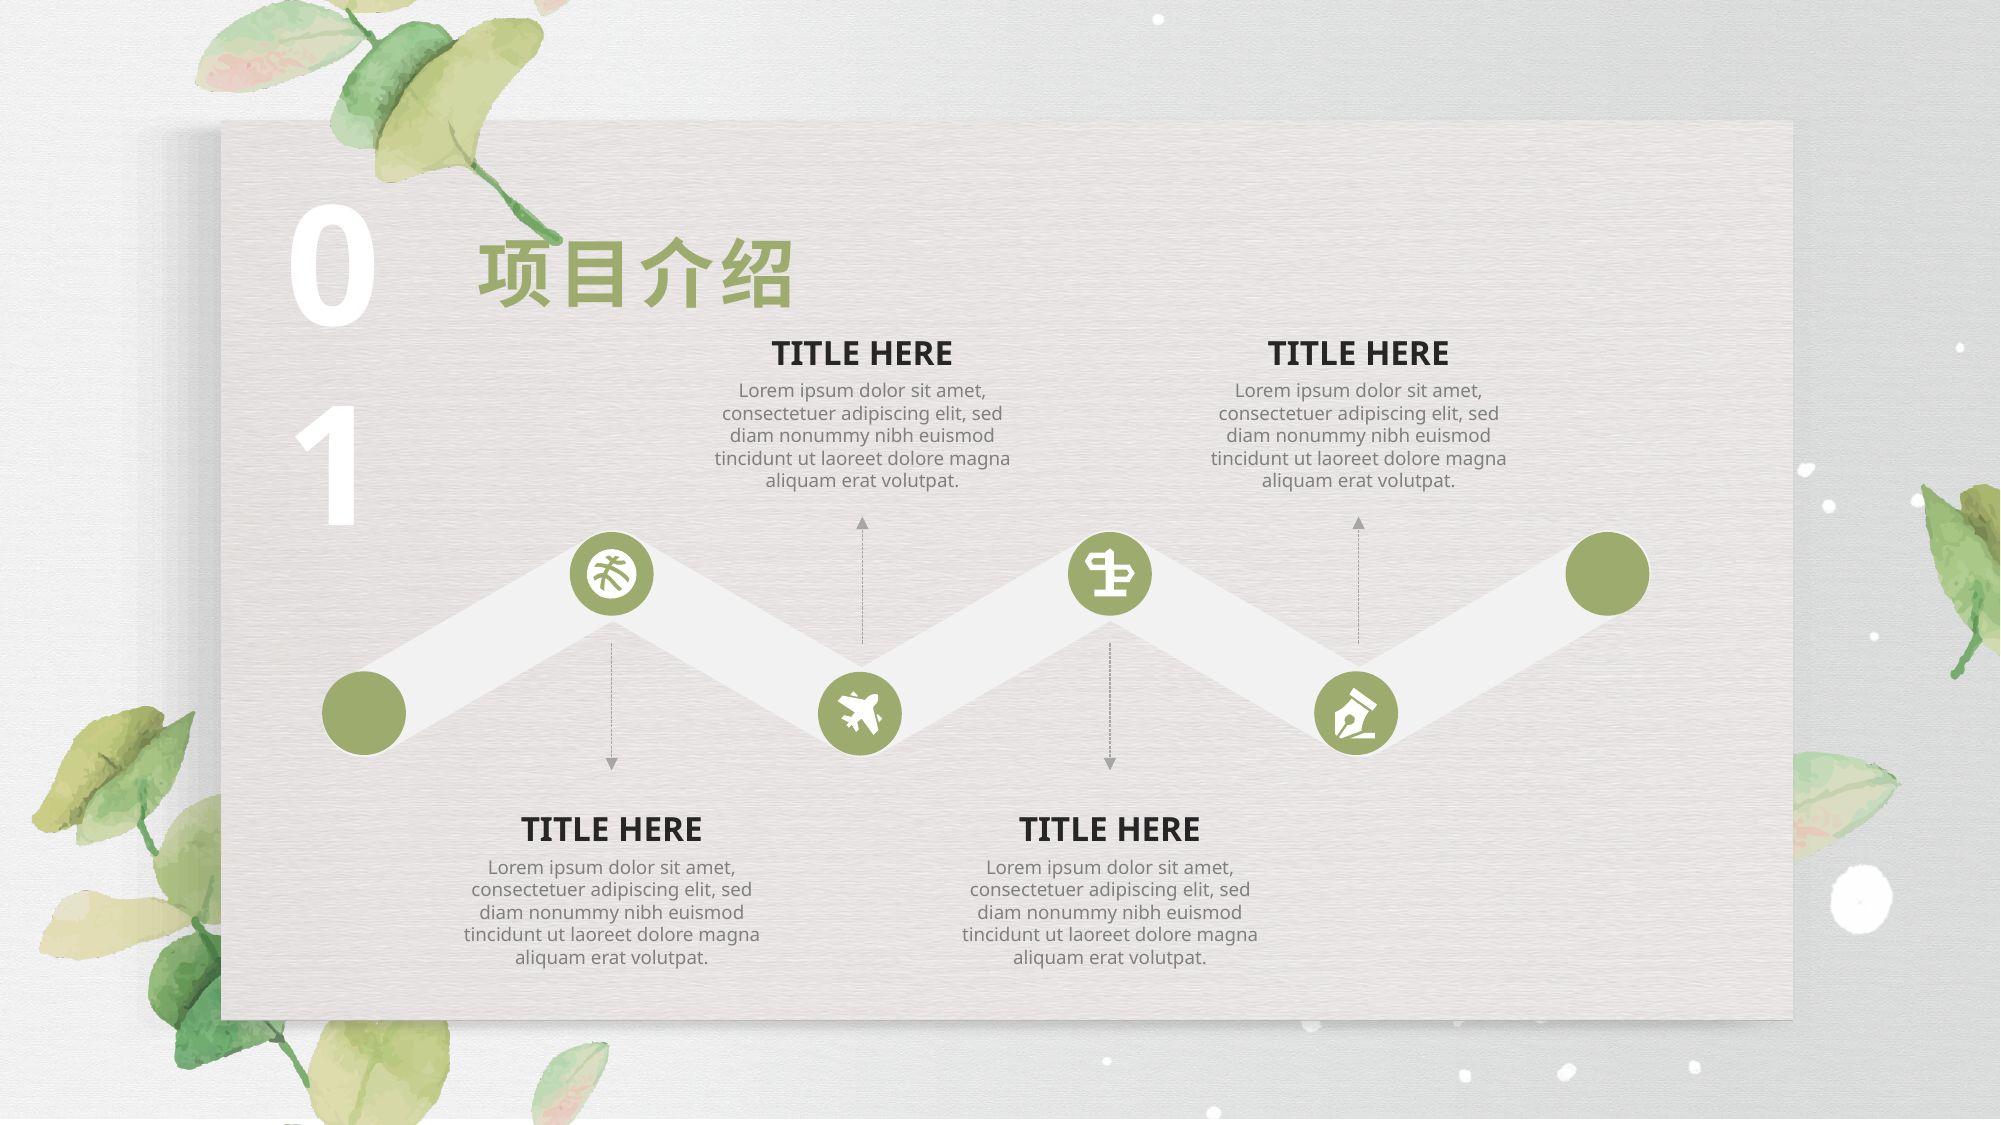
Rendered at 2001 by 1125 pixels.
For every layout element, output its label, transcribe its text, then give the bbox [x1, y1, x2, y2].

picture [0, 0, 2001, 1125]
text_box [1195, 324, 1522, 453]
text_box 01 [270, 151, 491, 567]
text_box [448, 801, 775, 930]
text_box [699, 324, 1026, 453]
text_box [322, 352, 1650, 934]
text_box 项目介绍 [462, 218, 812, 324]
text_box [946, 801, 1274, 930]
